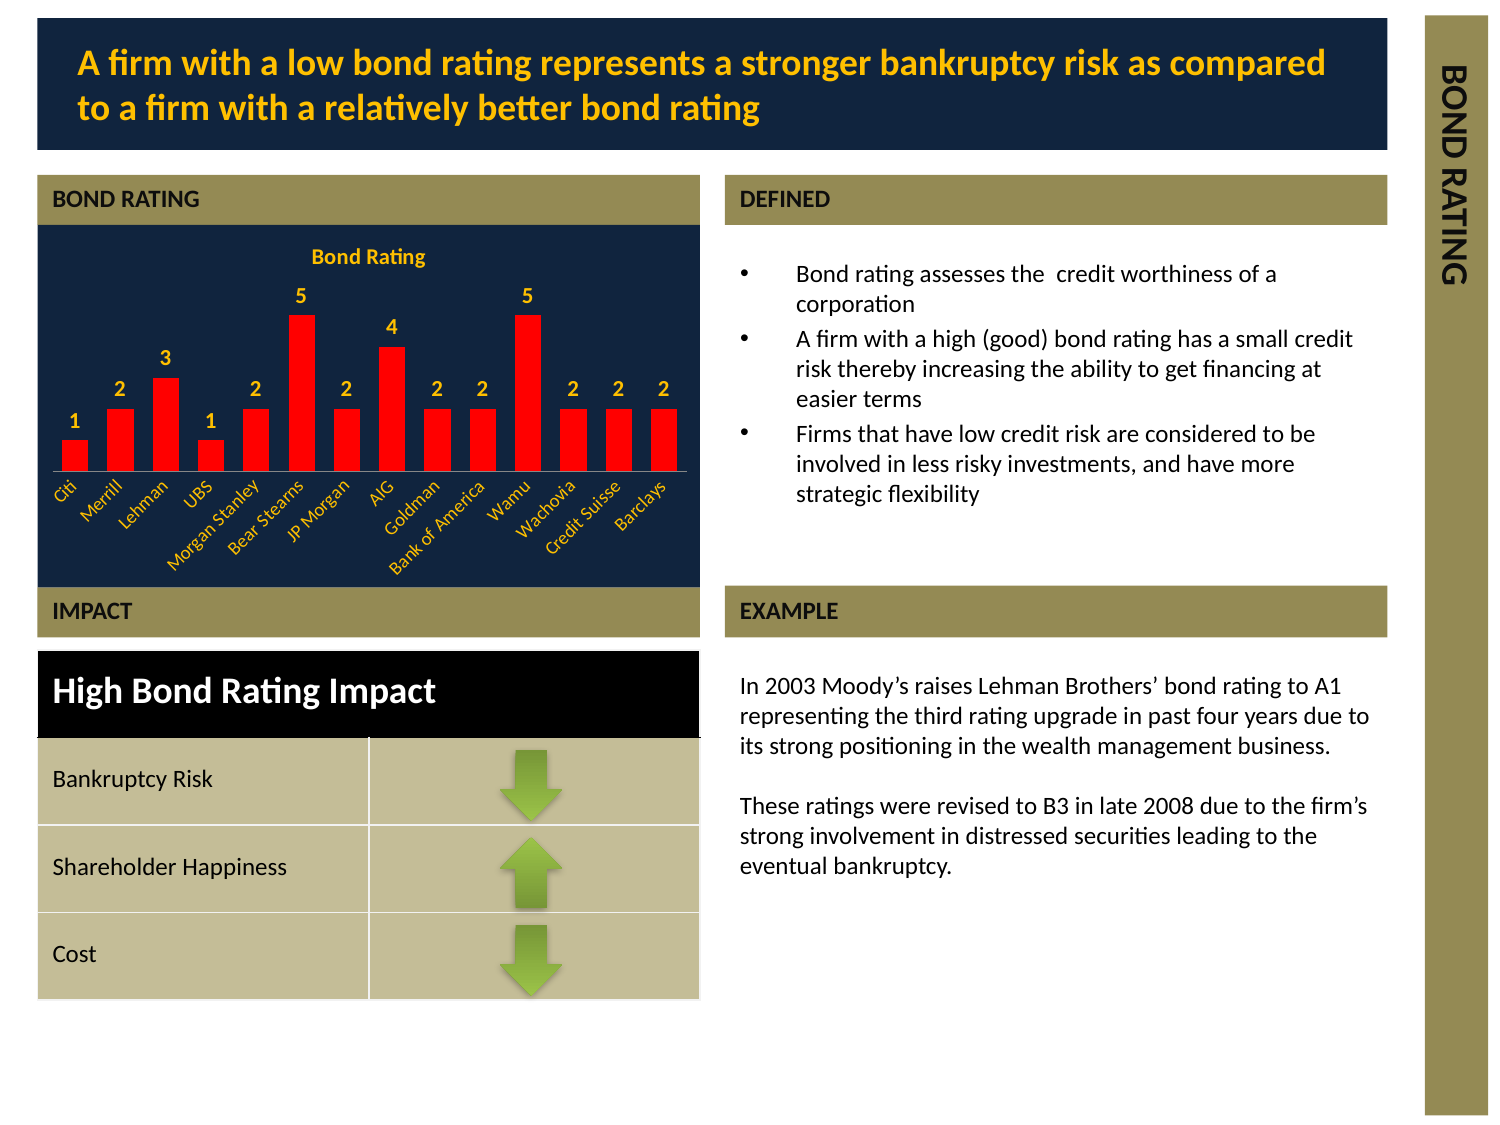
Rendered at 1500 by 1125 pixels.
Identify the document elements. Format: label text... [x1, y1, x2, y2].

chart [37, 224, 701, 588]
table_cell [370, 738, 699, 824]
table_cell Cost [38, 913, 368, 999]
text_box In 2003 Moody’s raises Lehman Brothers’ bond rating to A1 representing the third rating upgrade in past four years due to its strong positioning in the wealth management business. These ratings were revised to B3 in late 2008 due to the firm’s strong involvement in distressed securities leading to the eventual bankruptcy. [724, 662, 1388, 887]
text_box EXAMPLE [724, 587, 1388, 633]
text_box IMPACT [37, 595, 700, 633]
text_box BOND RATING [37, 174, 700, 220]
text_box [499, 749, 563, 821]
table_cell [370, 826, 699, 912]
table_cell [370, 913, 699, 999]
list Bond rating assesses the credit worthiness of a corporation A firm with a high (good) bond rating has a small credit risk thereby increasing the ability to get financing at easier terms Firms that have low credit risk are considered to be involved in less risky investments, and have more strategic flexibility [724, 249, 1388, 576]
table_cell Shareholder Happiness [38, 826, 368, 912]
table_cell Bankruptcy Risk [38, 738, 368, 824]
text_box A firm with a low bond rating represents a stronger bankruptcy risk as compared to a firm with a relatively better bond rating [62, 30, 1363, 136]
table_header High Bond Rating Impact [38, 651, 699, 737]
text_box BOND RATING [1427, 49, 1488, 713]
text_box DEFINED [724, 174, 1388, 220]
text_box [499, 837, 563, 909]
text_box [499, 924, 563, 996]
